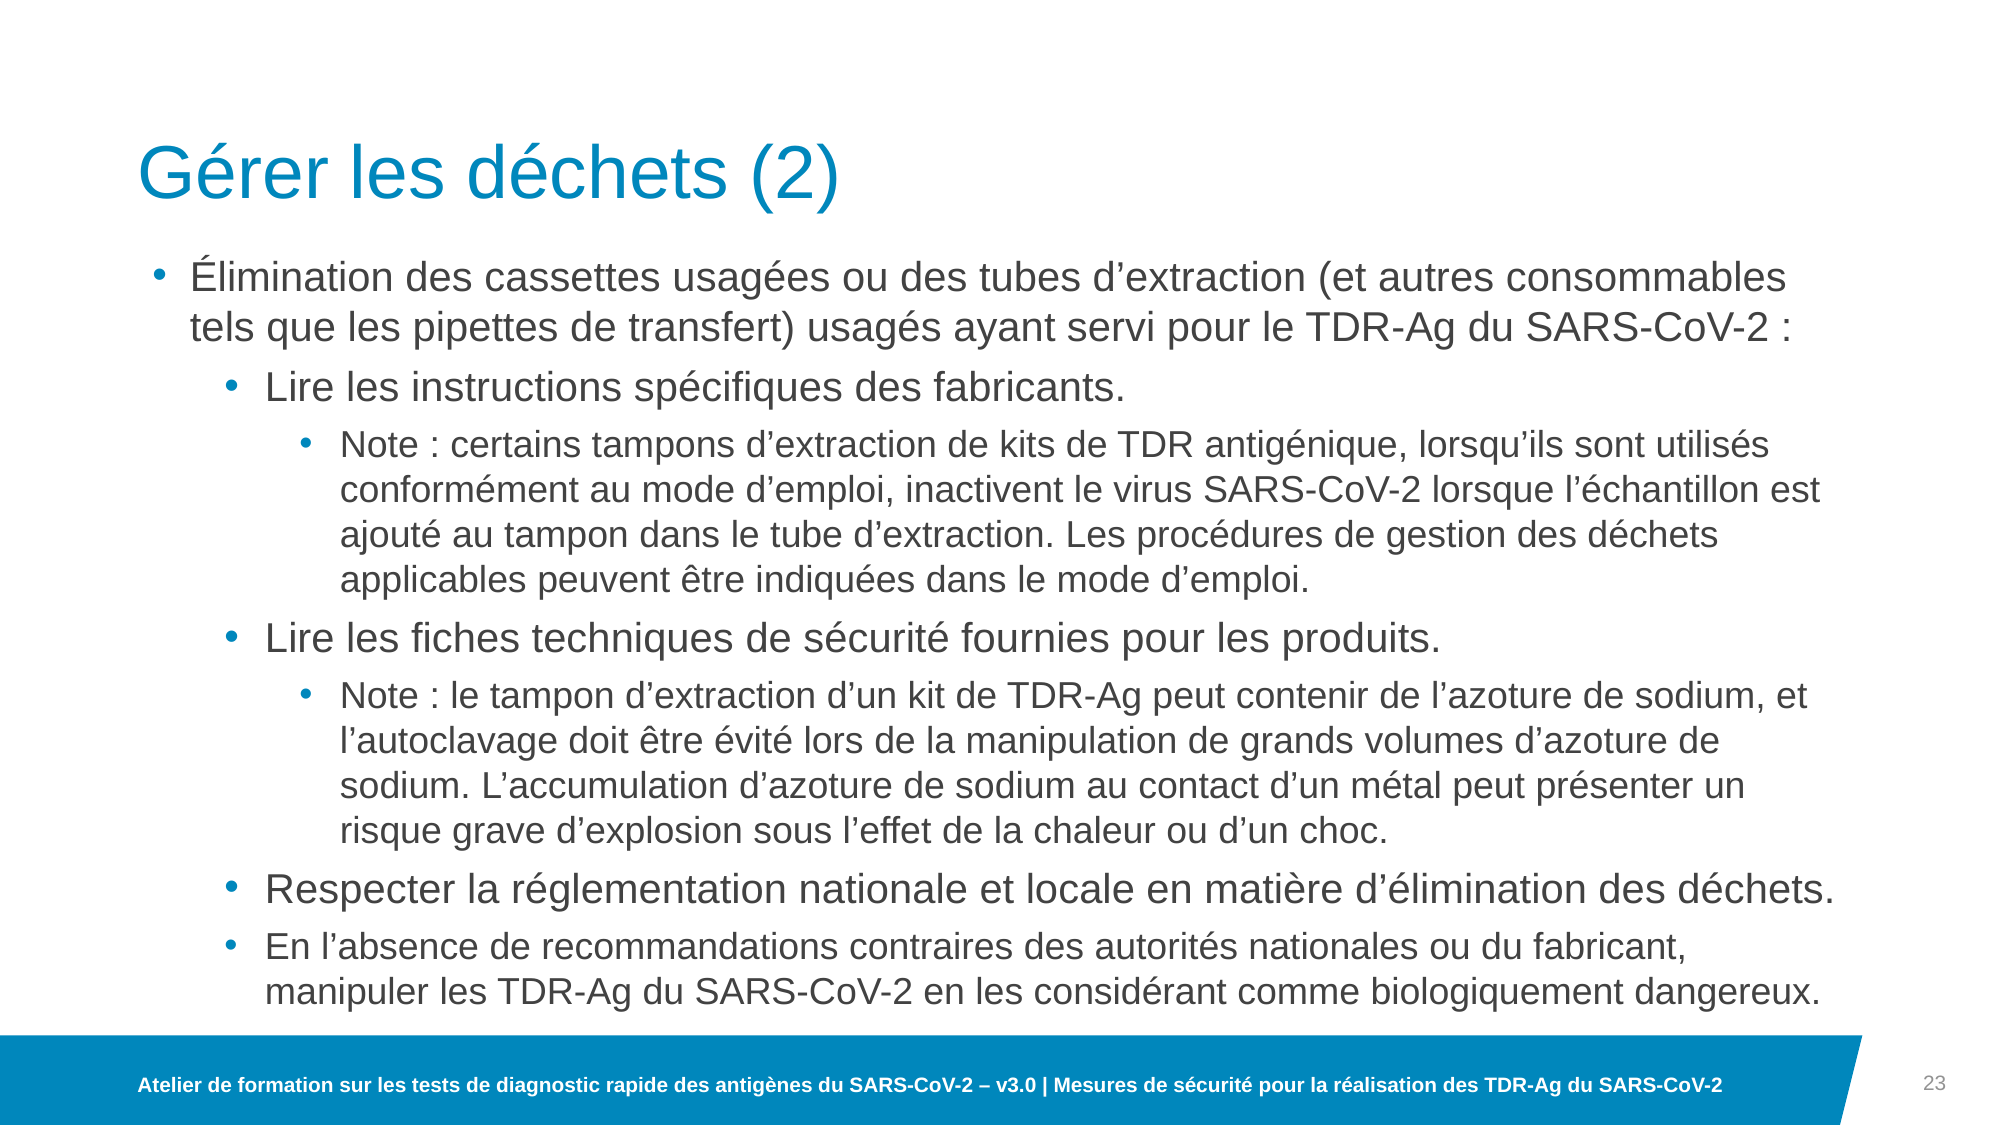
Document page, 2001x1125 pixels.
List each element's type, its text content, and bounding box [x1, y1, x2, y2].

title Gérer les déchets (2) [137, 59, 1863, 170]
text_box Élimination des cassettes usagées ou des tubes d’extraction (et autres consommables tels que les pipettes de transfert) usagés ayant servi pour le TDR-Ag du SARS-CoV-2 : Lire les instructions spécifiques des fabricants. Note : certains tampons d’extraction de kits de TDR antigénique, lorsqu’ils sont utilisés conformément au mode d’emploi, inactivent le virus SARS-CoV-2 lorsque l’échantillon est ajouté au tampon dans le tube d’extraction. Les procédures de gestion des déchets applicables peuvent être indiquées dans le mode d’emploi. Lire les fiches techniques de sécurité fournies pour les produits. Note : le tampon d’extraction d’un kit de TDR-Ag peut contenir de l’azoture de sodium, et l’autoclavage doit être évité lors de la manipulation de grands volumes d’azoture de sodium. L’accumulation d’azoture de sodium au contact d’un métal peut présenter un risque grave d’explosion sous l’effet de la chaleur ou d’un choc. Respecter la réglementation nationale et locale en matière d’élimination des déchets. En l’absence de recommandations contraires des autorités nationales ou du fabricant, manipuler les TDR-Ag du SARS-CoV-2 en les considérant comme biologiquement dangereux. [137, 170, 1863, 790]
footer Atelier de formation sur les tests de diagnostic rapide des antigènes du SARS-CoV-2 – v3.0 | Mesures de sécurité pour la réalisation des TDR-Ag du SARS-CoV-2 [137, 1042, 1762, 1125]
slide_number 23 [1862, 1035, 1947, 1125]
